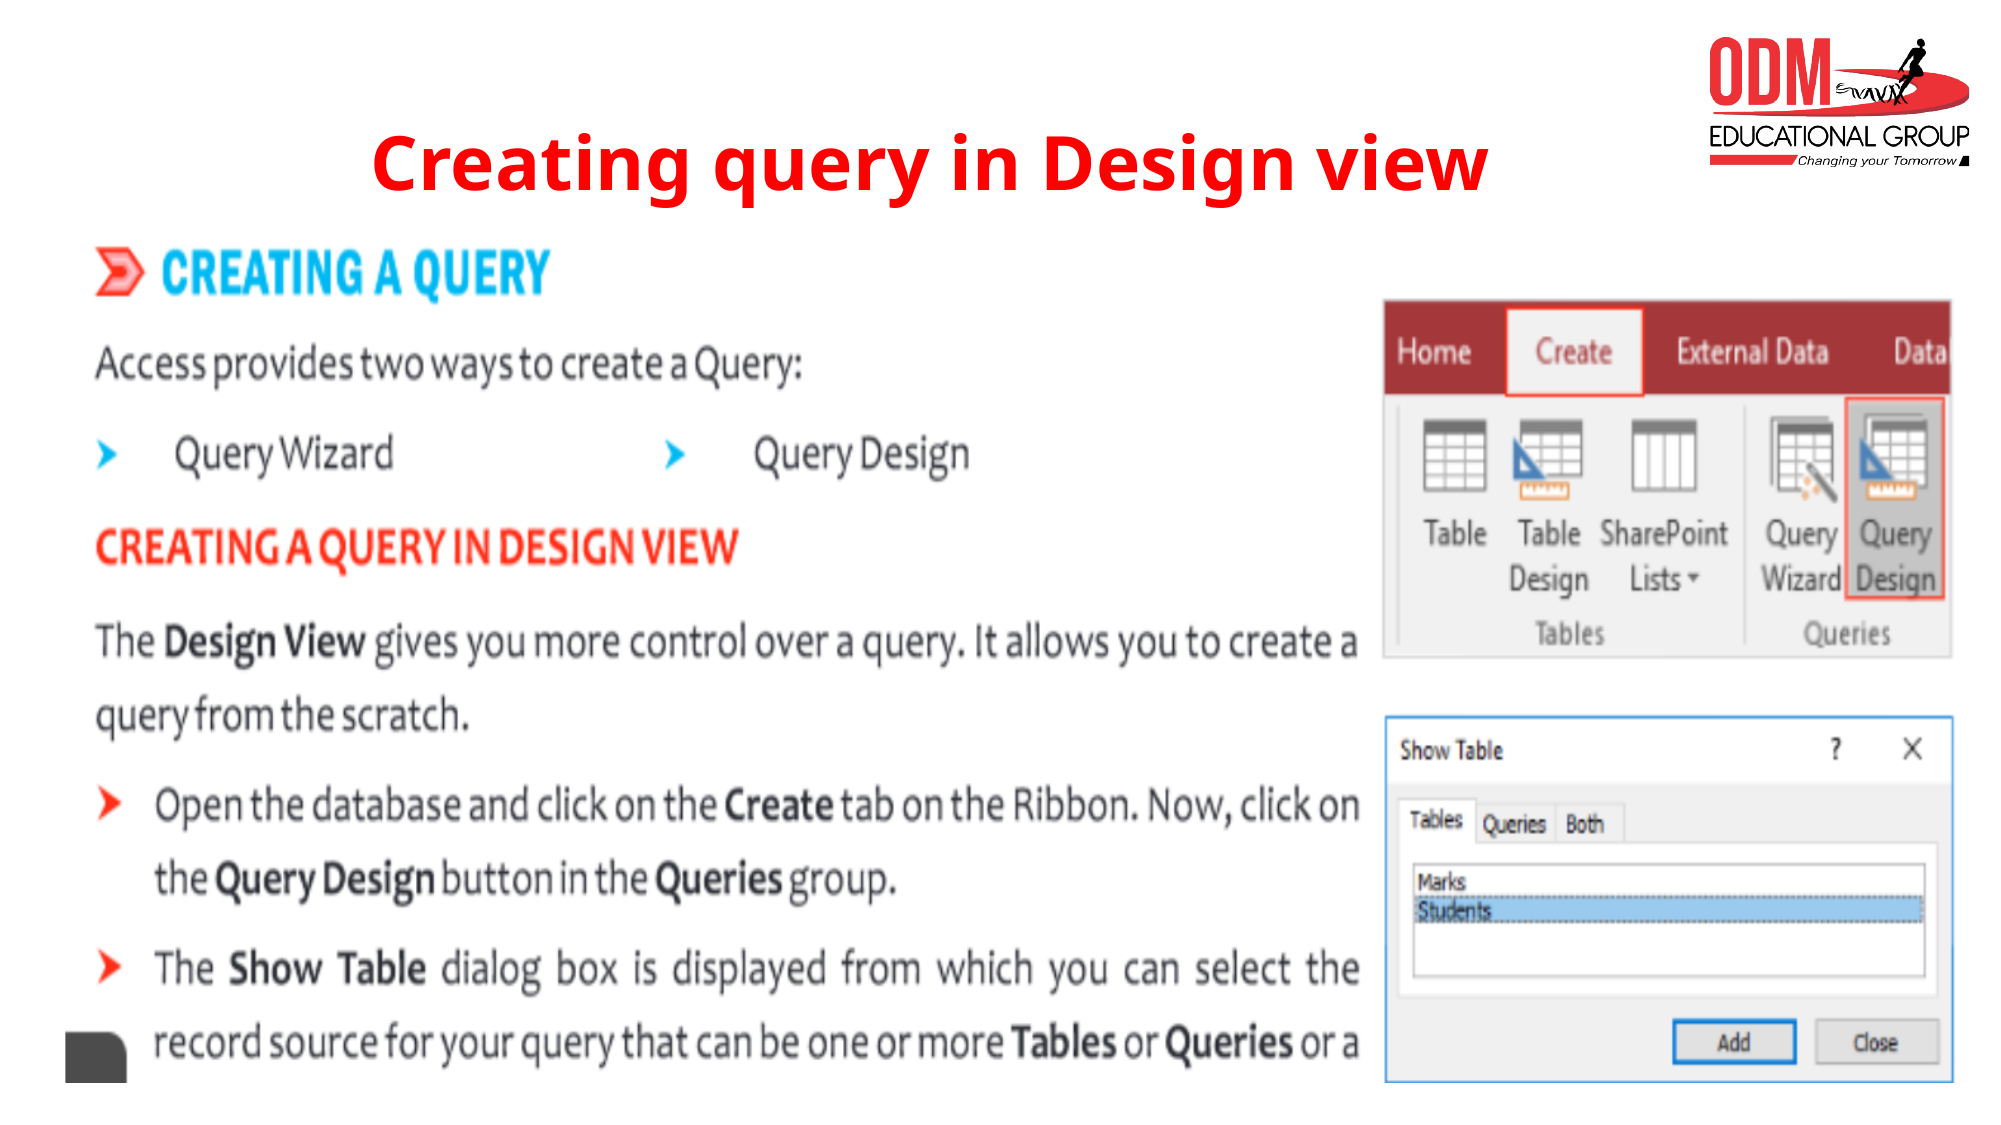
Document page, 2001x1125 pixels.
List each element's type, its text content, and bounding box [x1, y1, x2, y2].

picture [1440, 243, 1973, 1083]
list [599, 0, 1440, 1125]
title Creating query in Design view [1440, 57, 1793, 241]
picture [67, 243, 599, 1083]
text_box [1710, 37, 1970, 167]
title Creating query in Design view [68, 57, 599, 241]
